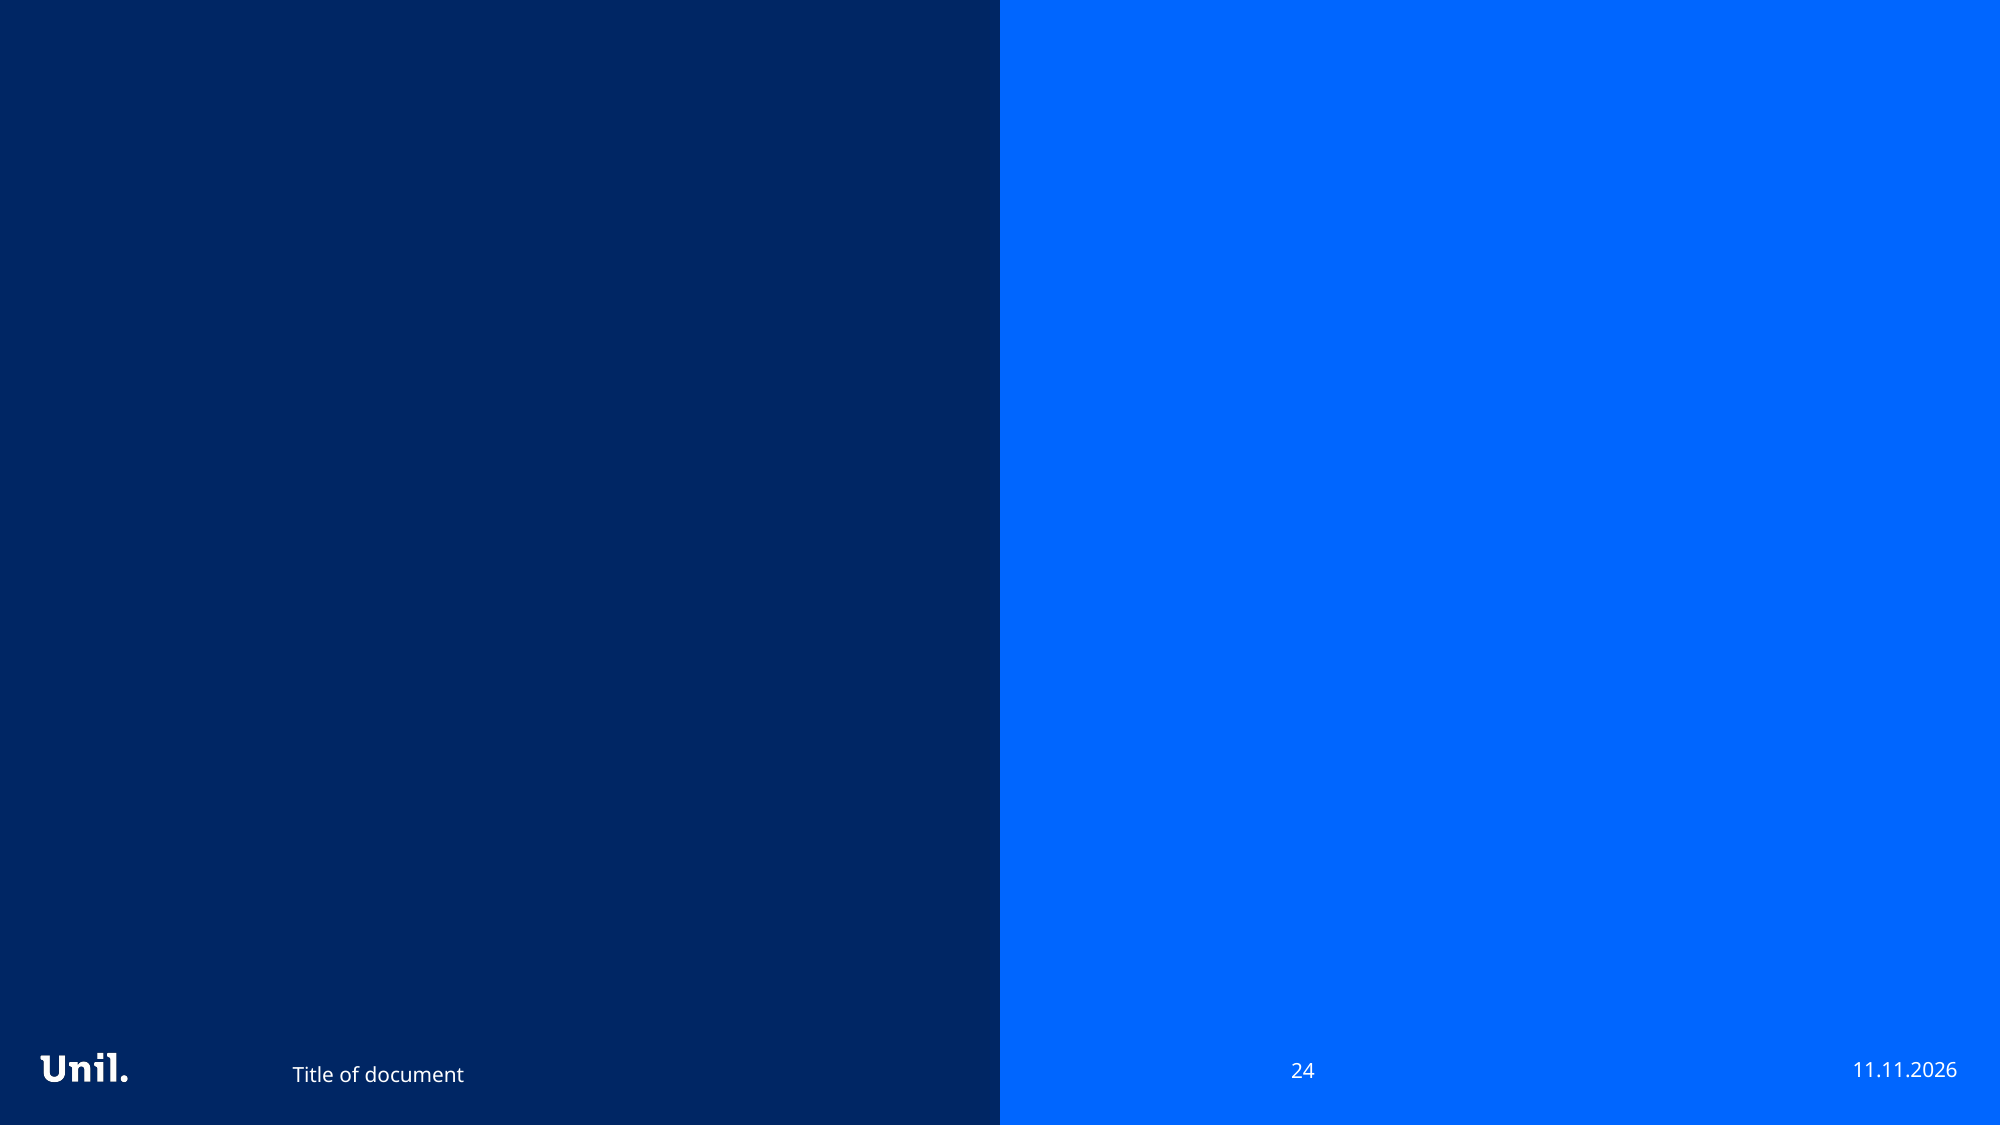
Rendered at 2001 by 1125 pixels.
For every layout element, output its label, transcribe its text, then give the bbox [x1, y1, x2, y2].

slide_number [1789, 1026, 1958, 1086]
slide_number 24 [1250, 1037, 1355, 1086]
footer Title of document [292, 1011, 1048, 1087]
picture [27, 1042, 141, 1095]
